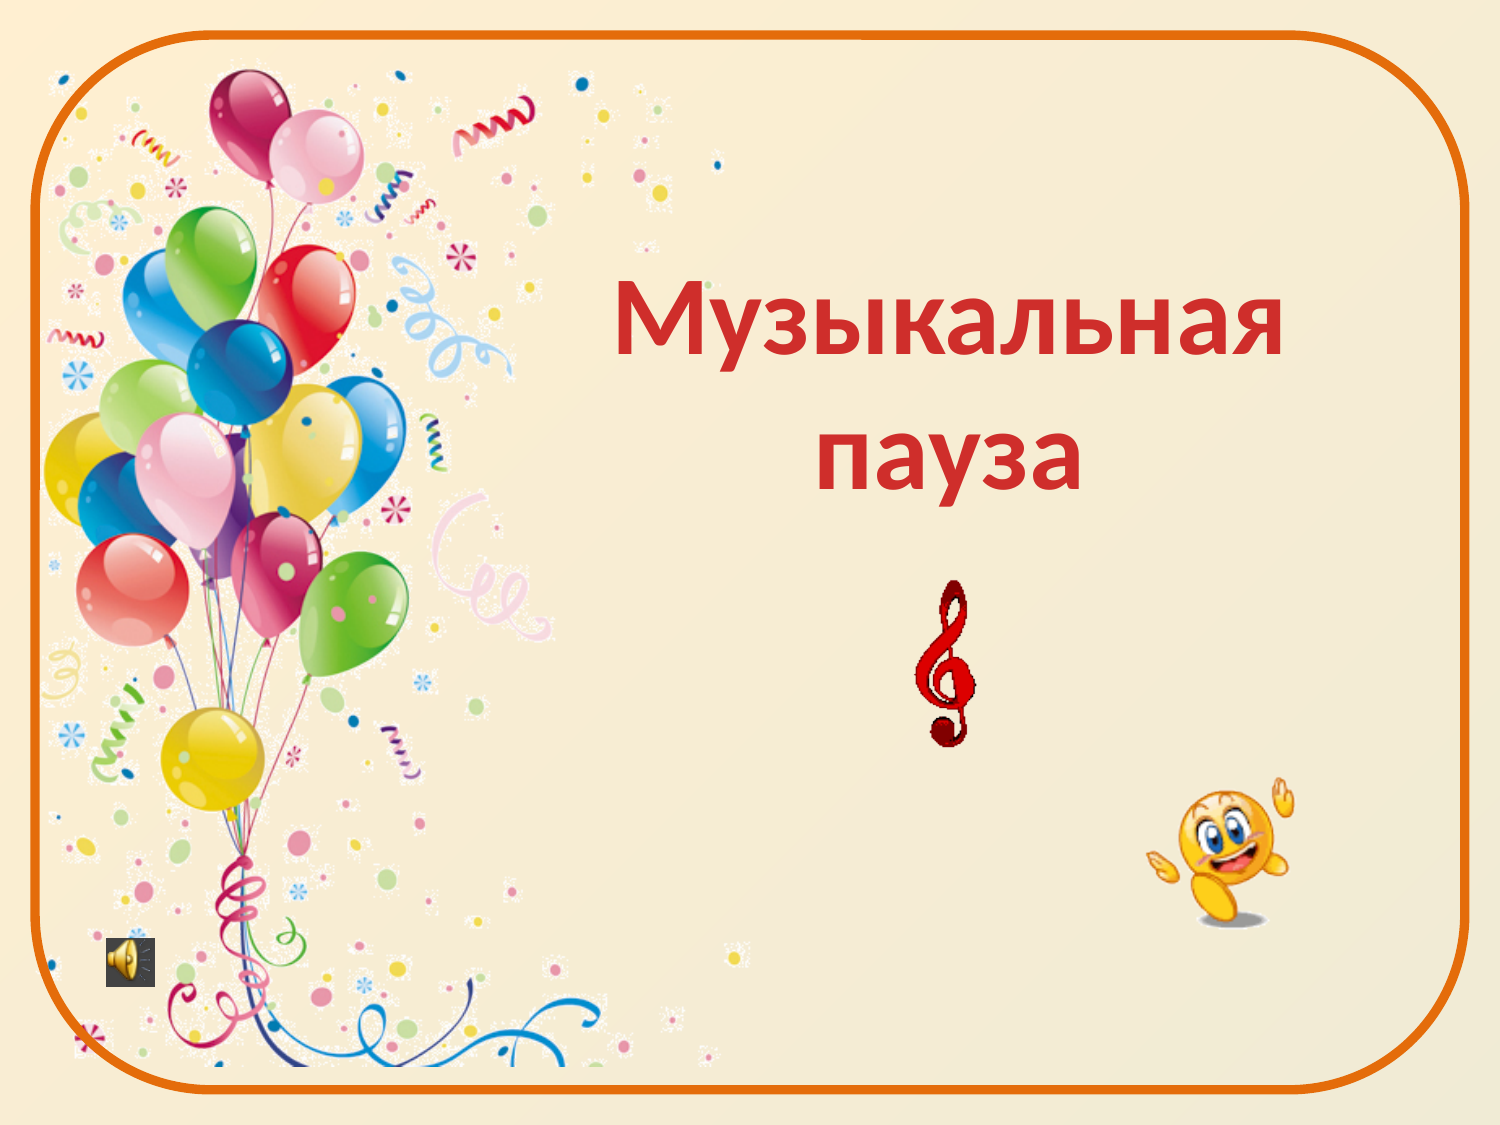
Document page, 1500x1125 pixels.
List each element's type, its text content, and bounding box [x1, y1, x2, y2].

picture [866, 573, 1024, 755]
picture [439, 1036, 560, 1067]
picture [40, 58, 778, 1067]
picture [23, 58, 113, 1067]
text_box Музыкальная пауза [550, 234, 1349, 520]
picture [1136, 749, 1325, 934]
